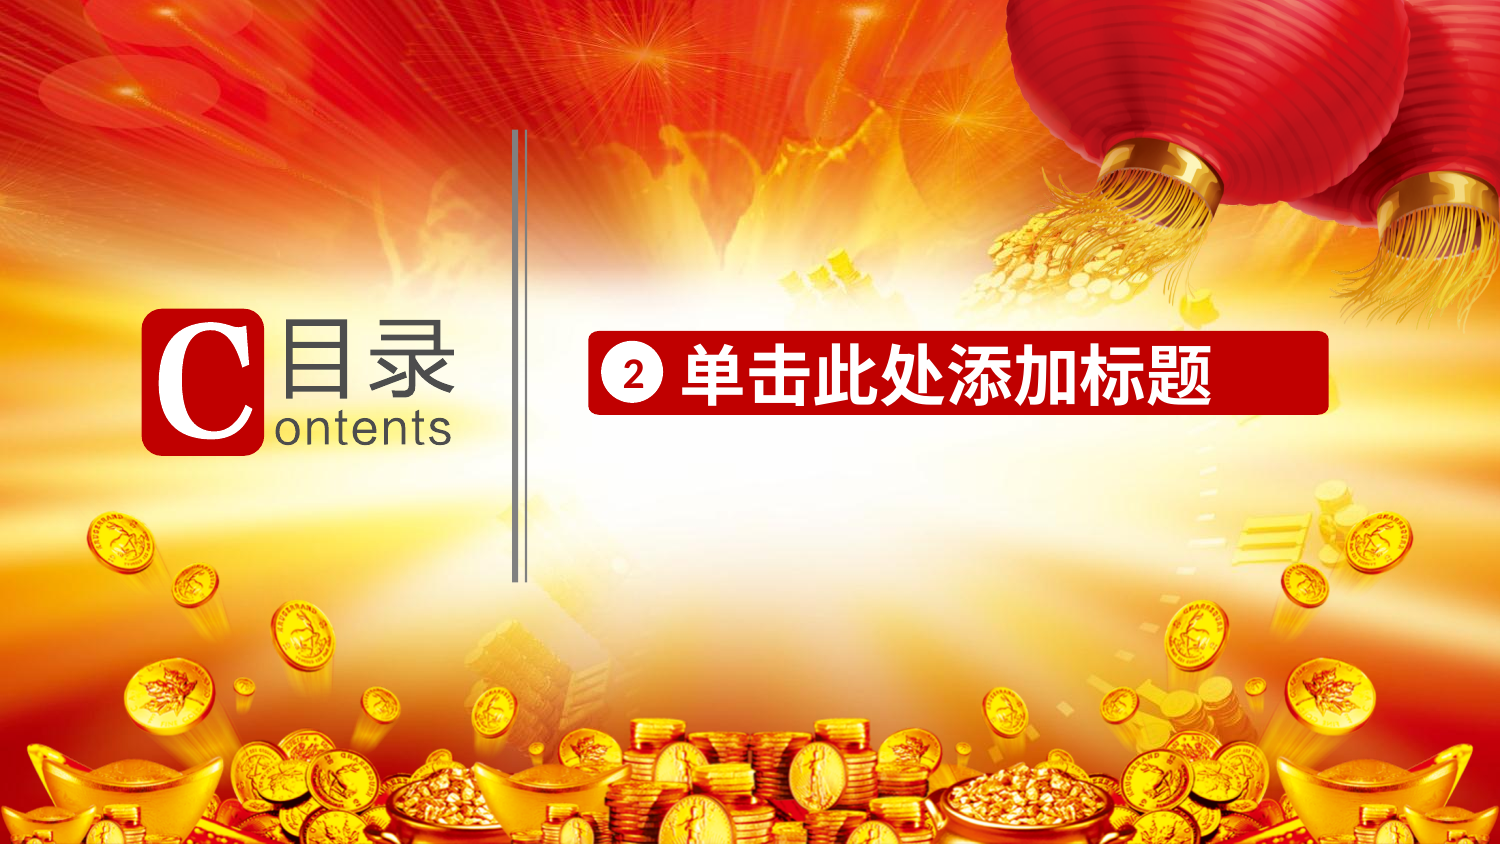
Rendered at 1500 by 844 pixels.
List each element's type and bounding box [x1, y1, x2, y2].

picture [0, 0, 1500, 844]
text_box [601, 337, 664, 406]
